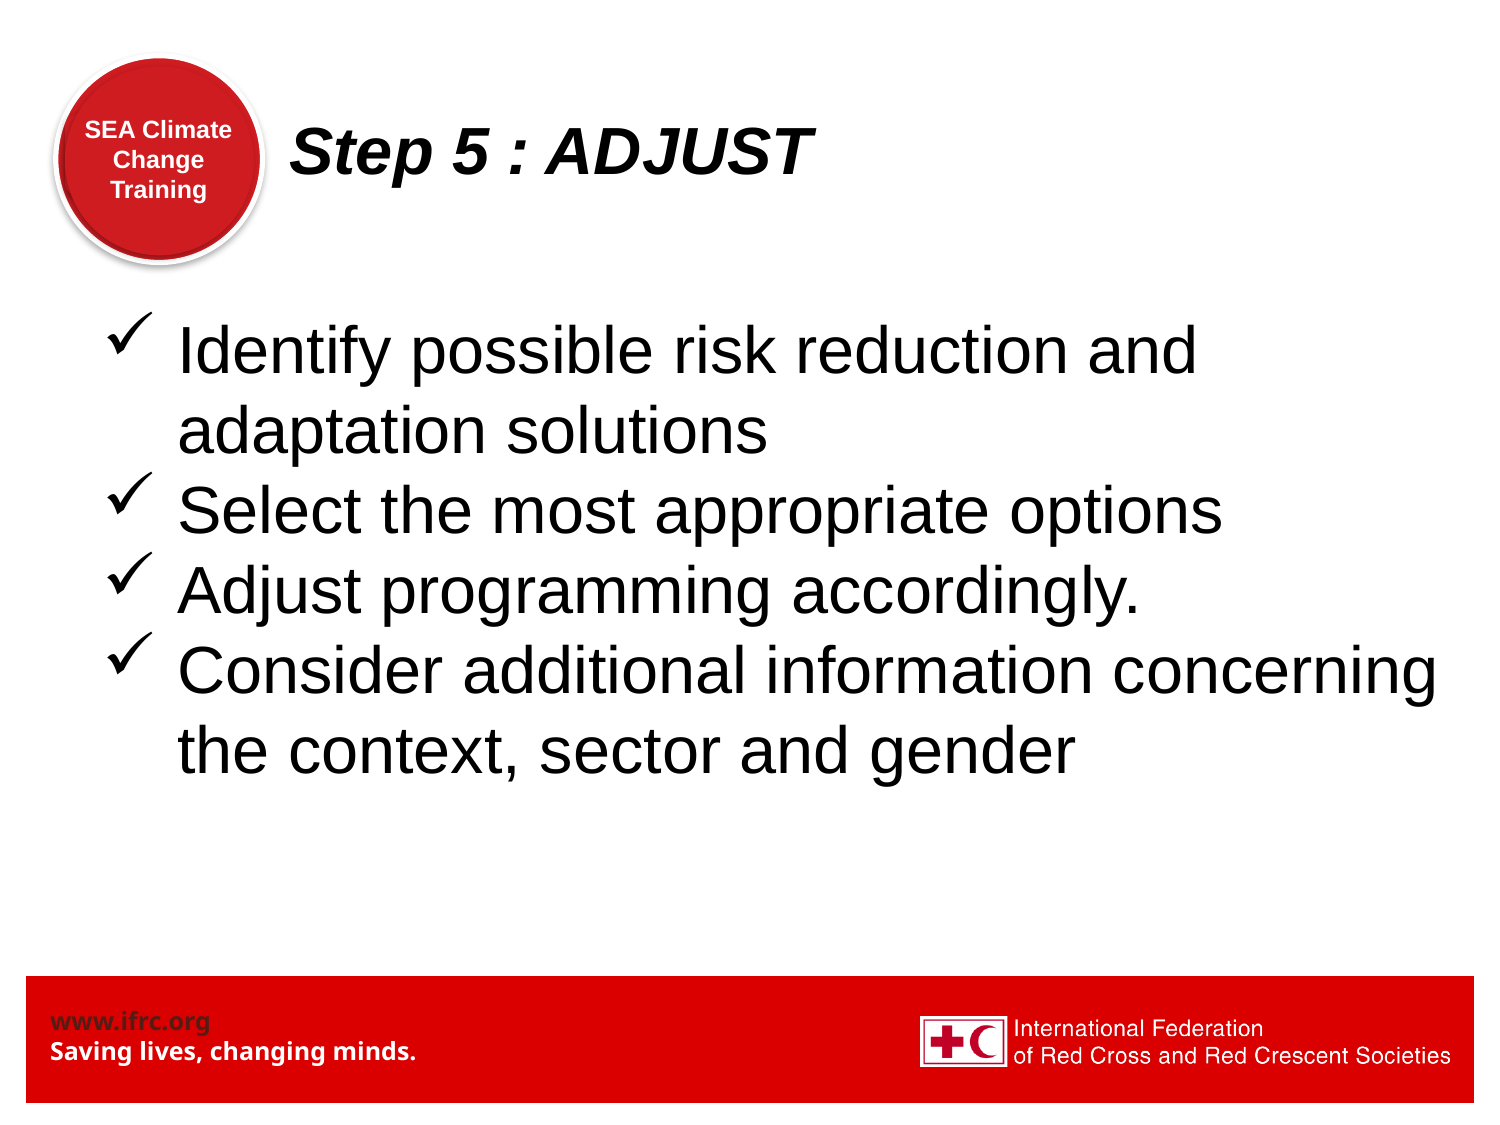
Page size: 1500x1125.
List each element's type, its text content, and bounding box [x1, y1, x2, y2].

text_box Step 5 : ADJUST [274, 100, 1341, 195]
picture [920, 1016, 1450, 1067]
text_box Identify possible risk reduction and adaptation solutions Select the most appropriate options Adjust programming accordingly. Consider additional information concerning the context, sector and gender [87, 299, 1500, 795]
